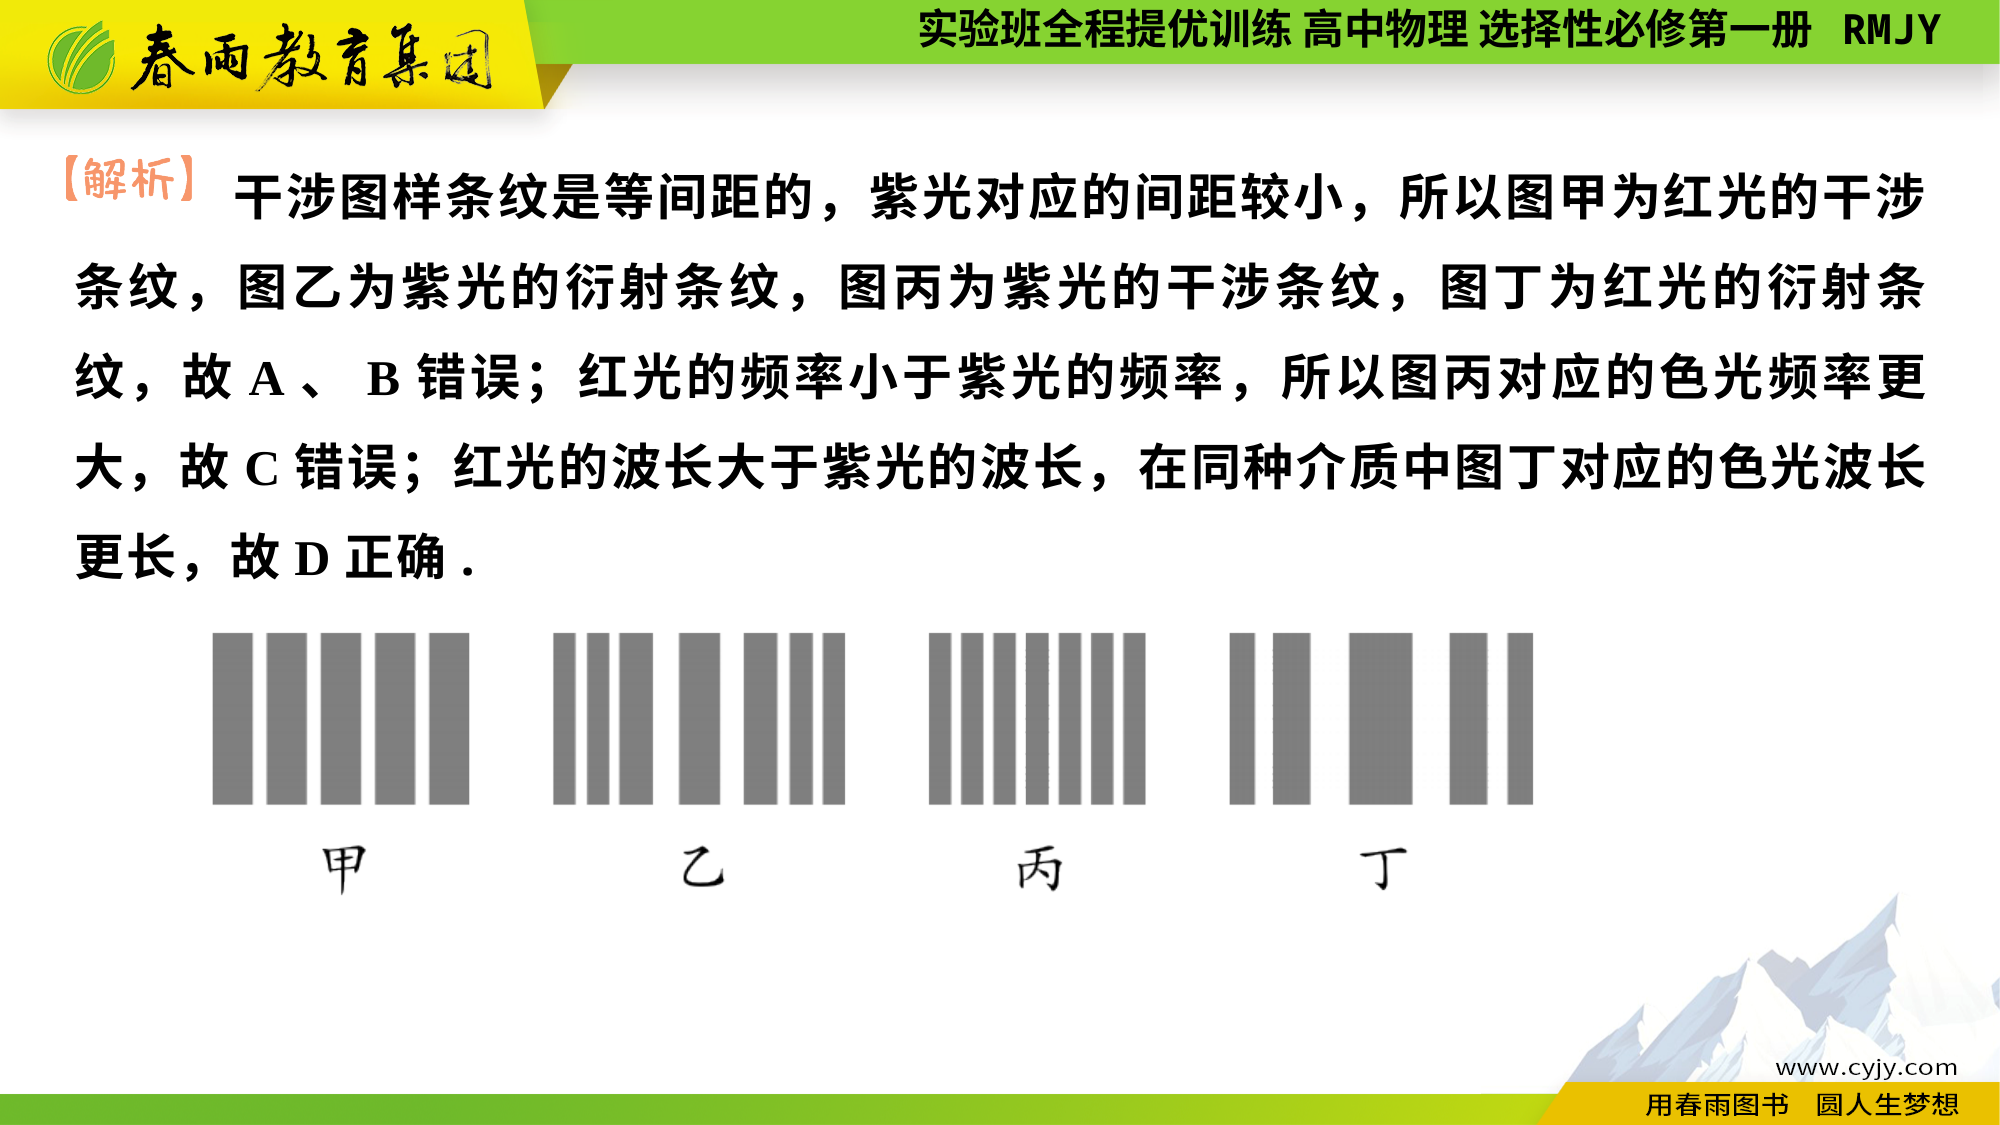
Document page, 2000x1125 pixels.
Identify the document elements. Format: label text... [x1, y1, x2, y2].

picture [0, 0, 2000, 1125]
list 干涉图样条纹是等间距的，紫光对应的间距较小，所以图甲为红光的干涉条纹，图乙为紫光的衍射条纹，图丙为紫光的干涉条纹，图丁为红光的衍射条纹，故A、B错误；红光的频率小于紫光的频率，所以图丙对应的色光频率更大，故C错误；红光的波长大于紫光的波长，在同种介质中图丁对应的色光波长更长，故D正确. [59, 128, 1944, 587]
